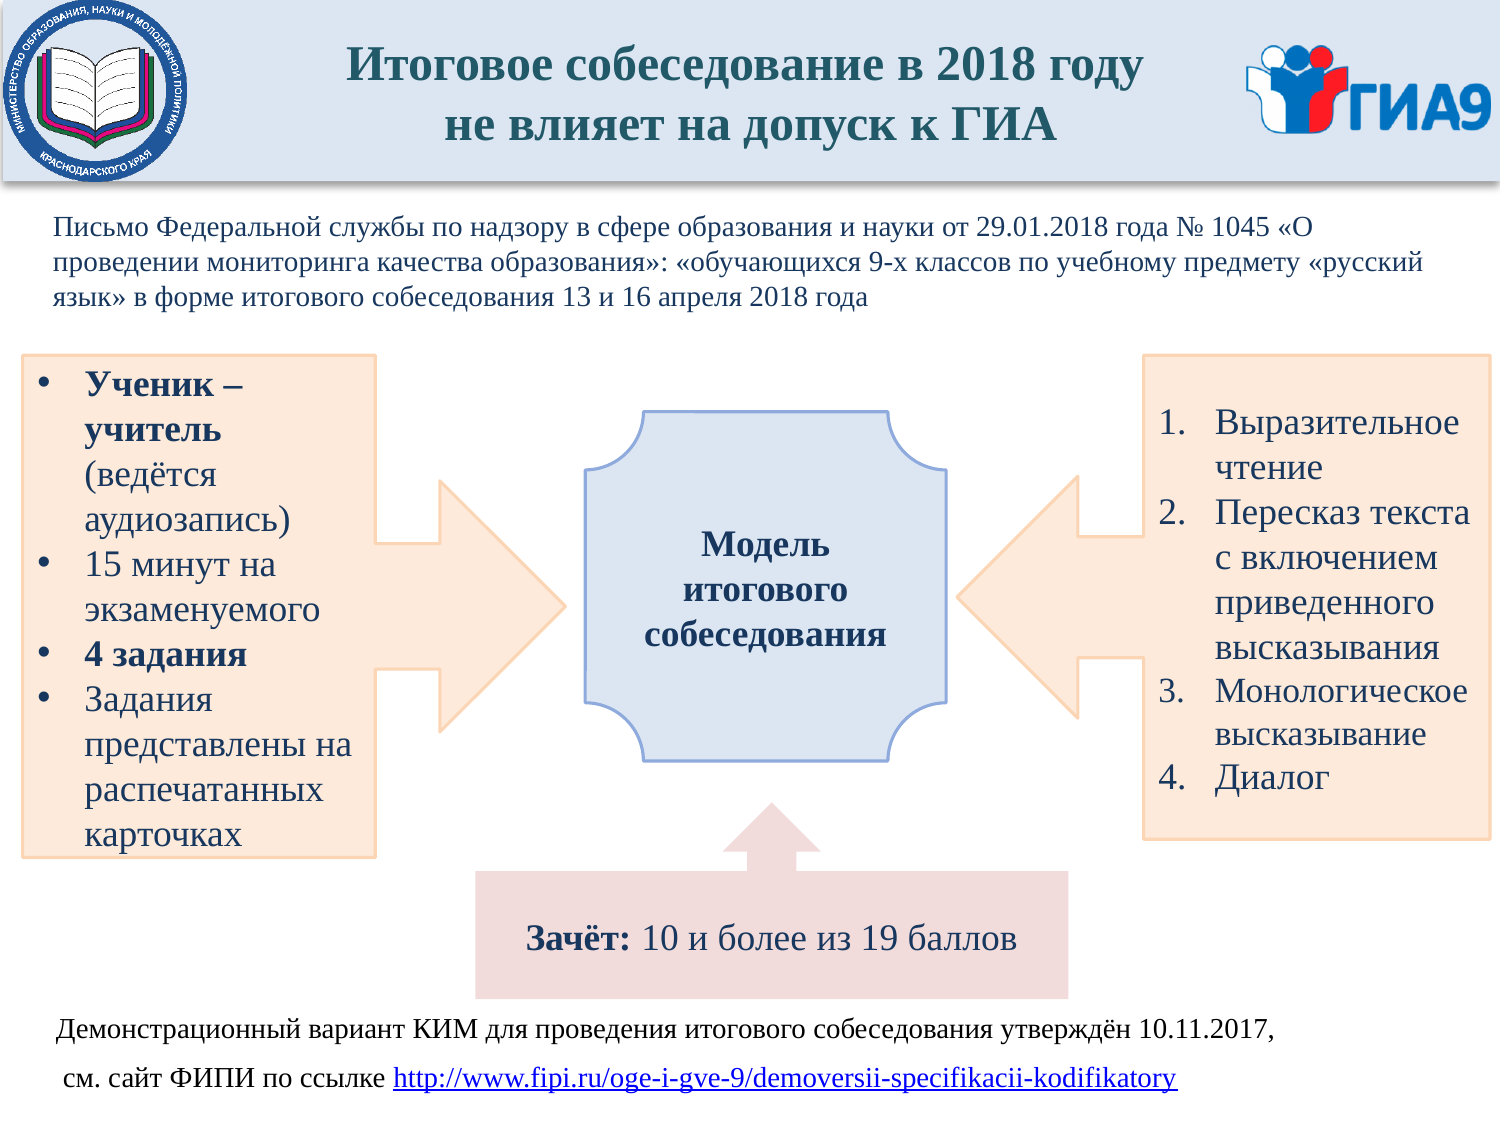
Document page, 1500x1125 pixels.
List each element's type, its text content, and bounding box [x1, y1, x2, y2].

list Письмо Федеральной службы по надзору в сфере образования и науки от 29.01.2018 года № 1045 «О проведении мониторинга качества образования»: «обучающихся 9-х классов по учебному предмету «русский язык» в форме итогового собеседования 13 и 16 апреля 2018 года [38, 200, 1475, 991]
text_box Выразительное чтение Пересказ текста с включением приведенного высказывания Монологическое высказывание Диалог [955, 353, 1492, 841]
text_box Модель итогового собеседования [583, 410, 948, 763]
title Итоговое собеседование в 2018 году не влияет на допуск к ГИА [188, 0, 1500, 182]
text_box Ученик – учитель (ведётся аудиозапись) 15 минут на экзаменуемого 4 задания Задания представлены на распечатанных карточках [21, 353, 567, 860]
text_box Зачёт: 10 и более из 19 баллов [473, 801, 1070, 1001]
picture [1246, 45, 1491, 134]
text_box Демонстрационный вариант КИМ для проведения итогового собеседования утверждён 10.11.2017, см. сайт ФИПИ по ссылке http://www.fipi.ru/oge-i-gve-9/demoversii-specifikacii-kodifikatory [40, 999, 1460, 1103]
picture [2, 0, 187, 182]
